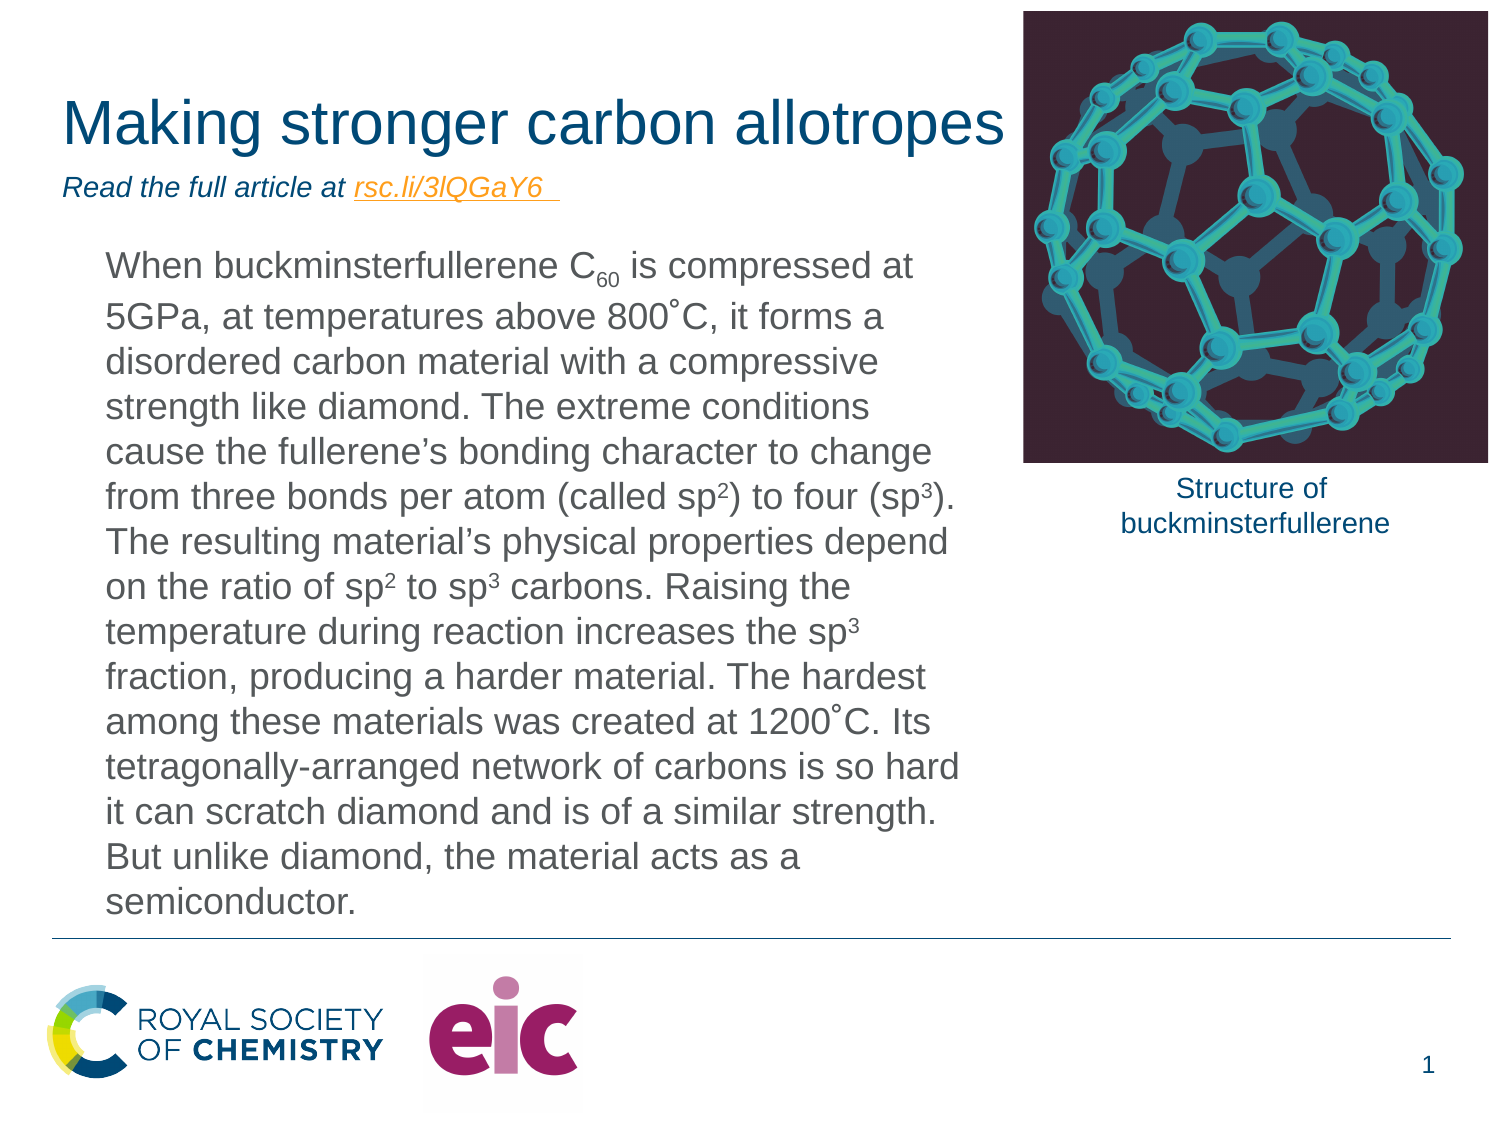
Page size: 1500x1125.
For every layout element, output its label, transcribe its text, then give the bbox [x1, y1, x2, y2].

picture [1023, 11, 1489, 463]
text_box When buckminsterfullerene C60 is compressed at 5GPa, at temperatures above 800˚C, it forms a disordered carbon material with a compressive strength like diamond. The extreme conditions cause the fullerene’s bonding character to change from three bonds per atom (called sp2) to four (sp3). The resulting material’s physical properties depend on the ratio of sp2 to sp3 carbons. Raising the temperature during reaction increases the sp3 fraction, producing a harder material. The hardest among these materials was created at 1200˚C. Its tetragonally-arranged network of carbons is so hard it can scratch diamond and is of a similar strength. But unlike diamond, the material acts as a semiconductor. [90, 233, 985, 930]
text_box Structure of buckminsterfullerene [1023, 463, 1489, 547]
text_box Making stronger carbon allotropes [47, 15, 1023, 233]
picture [0, 938, 583, 1125]
slide_number 1 [1113, 1033, 1451, 1094]
